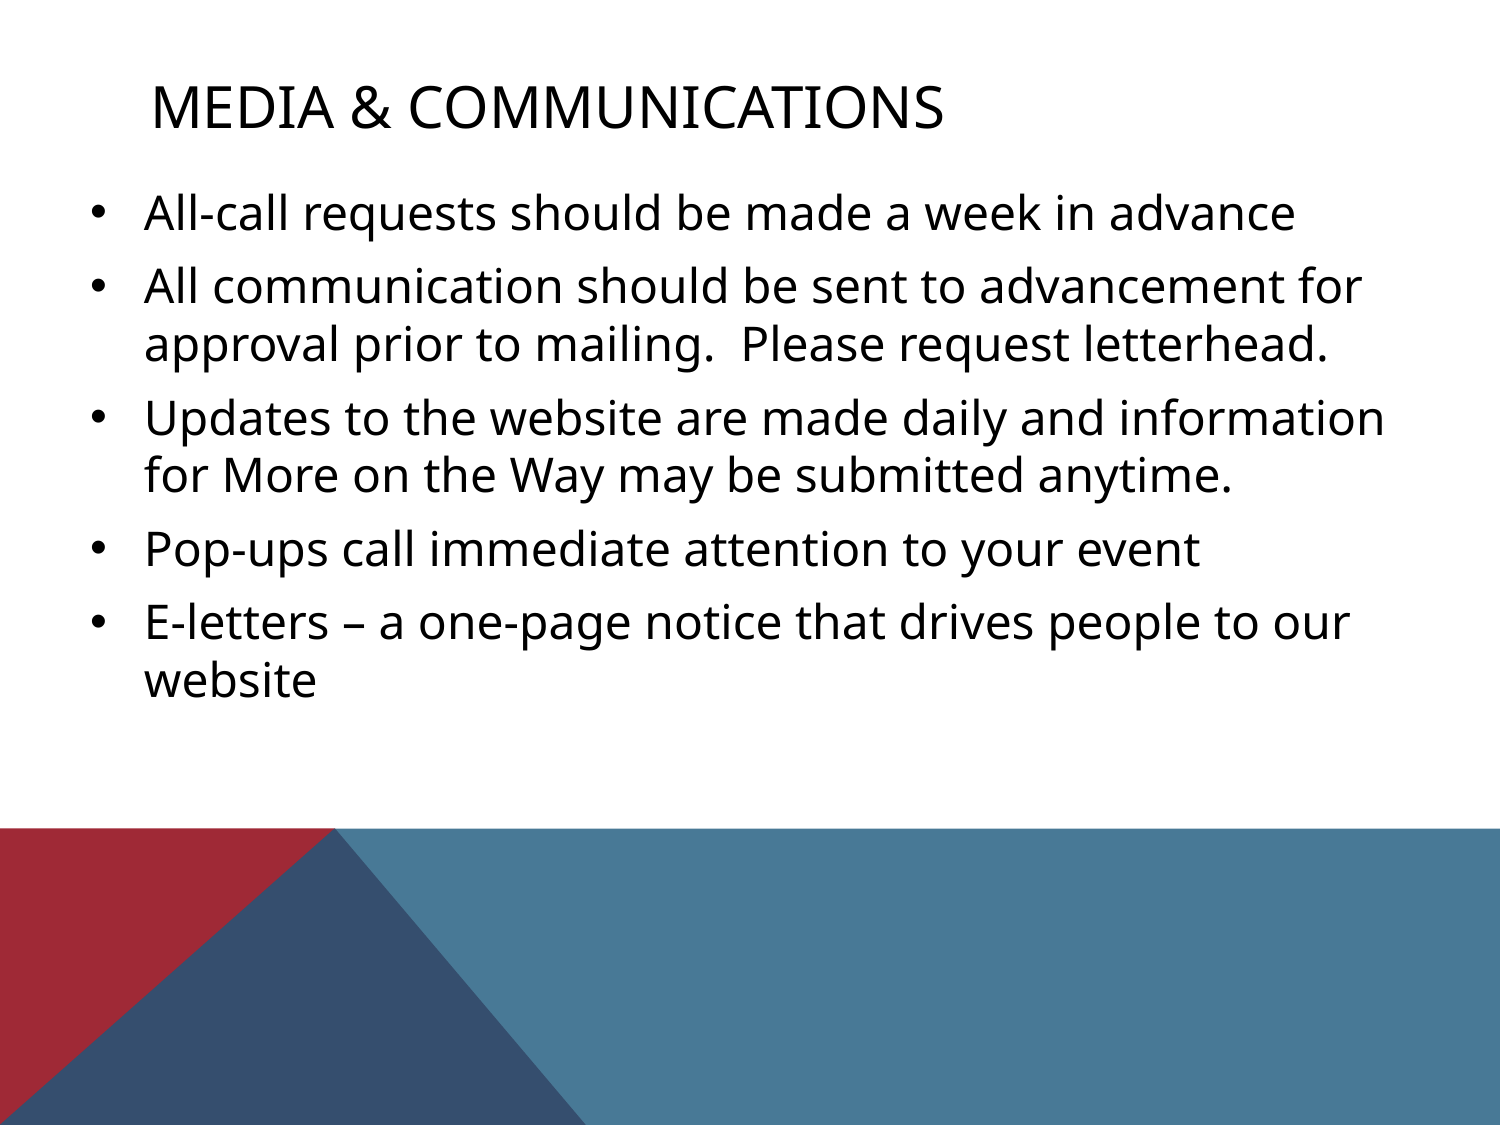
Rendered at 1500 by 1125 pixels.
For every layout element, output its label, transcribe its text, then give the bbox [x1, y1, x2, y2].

list All-call requests should be made a week in advance All communication should be sent to advancement for approval prior to mailing. Please request letterhead. Updates to the website are made daily and information for More on the Way may be submitted anytime. Pop-ups call immediate attention to your event E-letters – a one-page notice that drives people to our website [75, 174, 1425, 763]
title Media & Communications [135, 60, 1369, 150]
